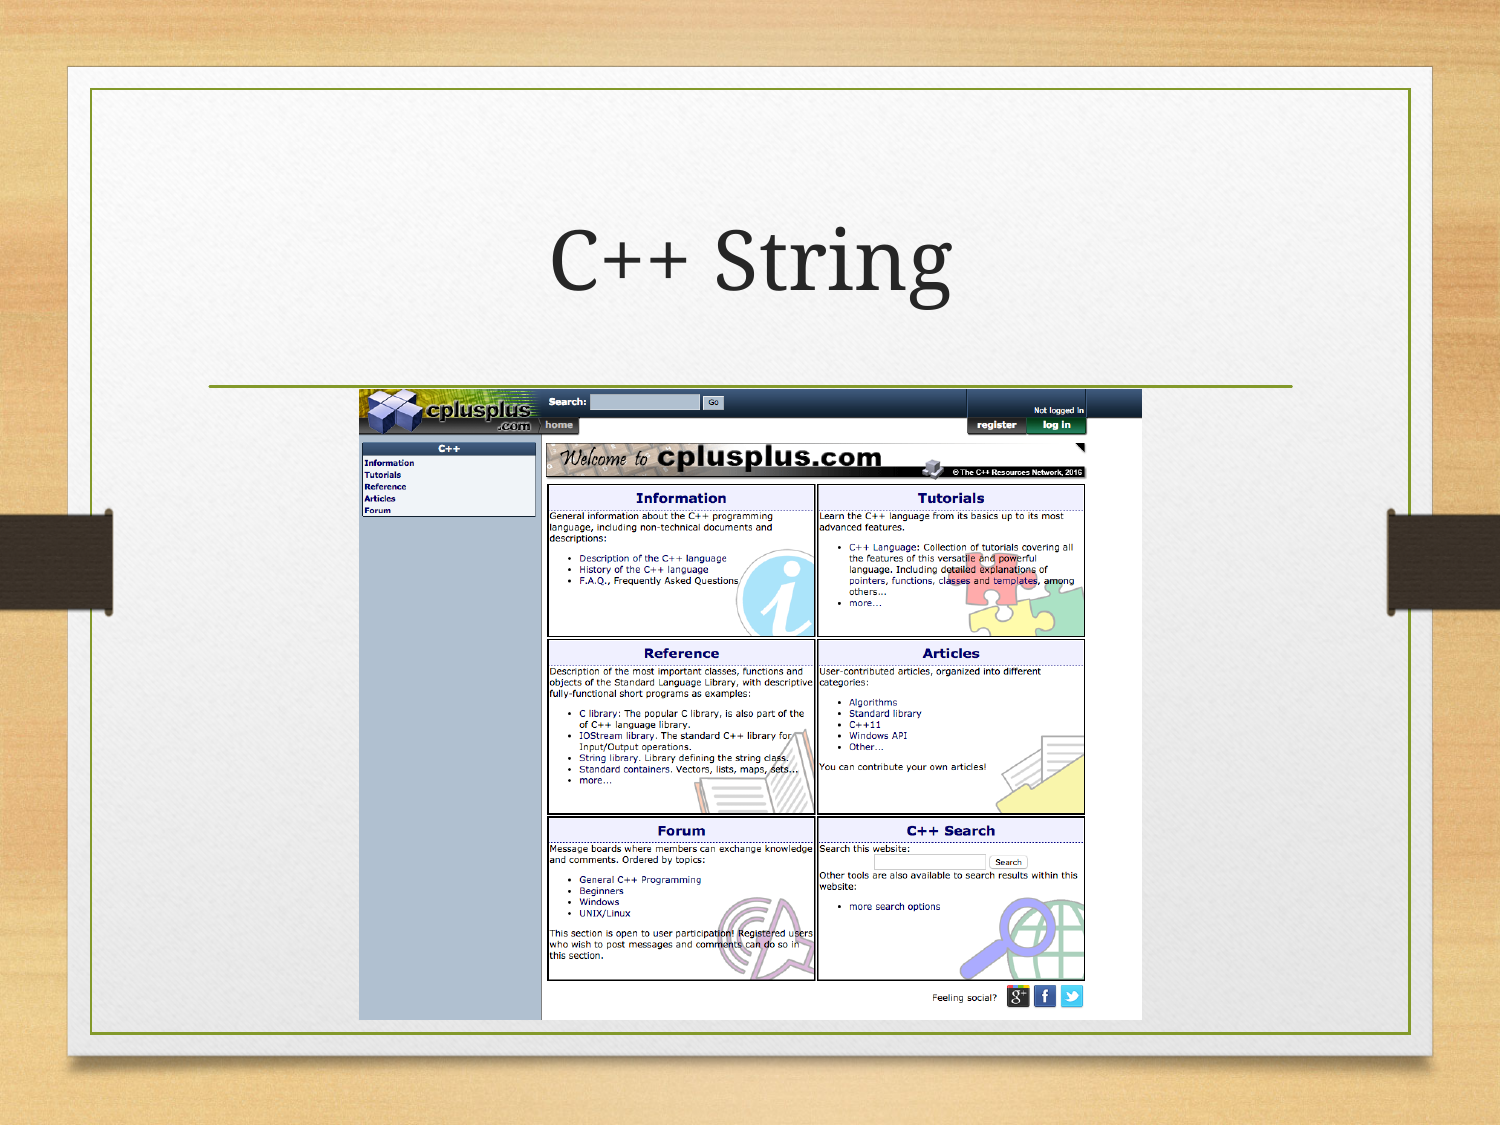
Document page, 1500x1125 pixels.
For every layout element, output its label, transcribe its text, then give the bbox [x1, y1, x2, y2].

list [359, 388, 1142, 1020]
picture [0, 0, 1500, 1125]
title C++ String [193, 150, 1309, 365]
